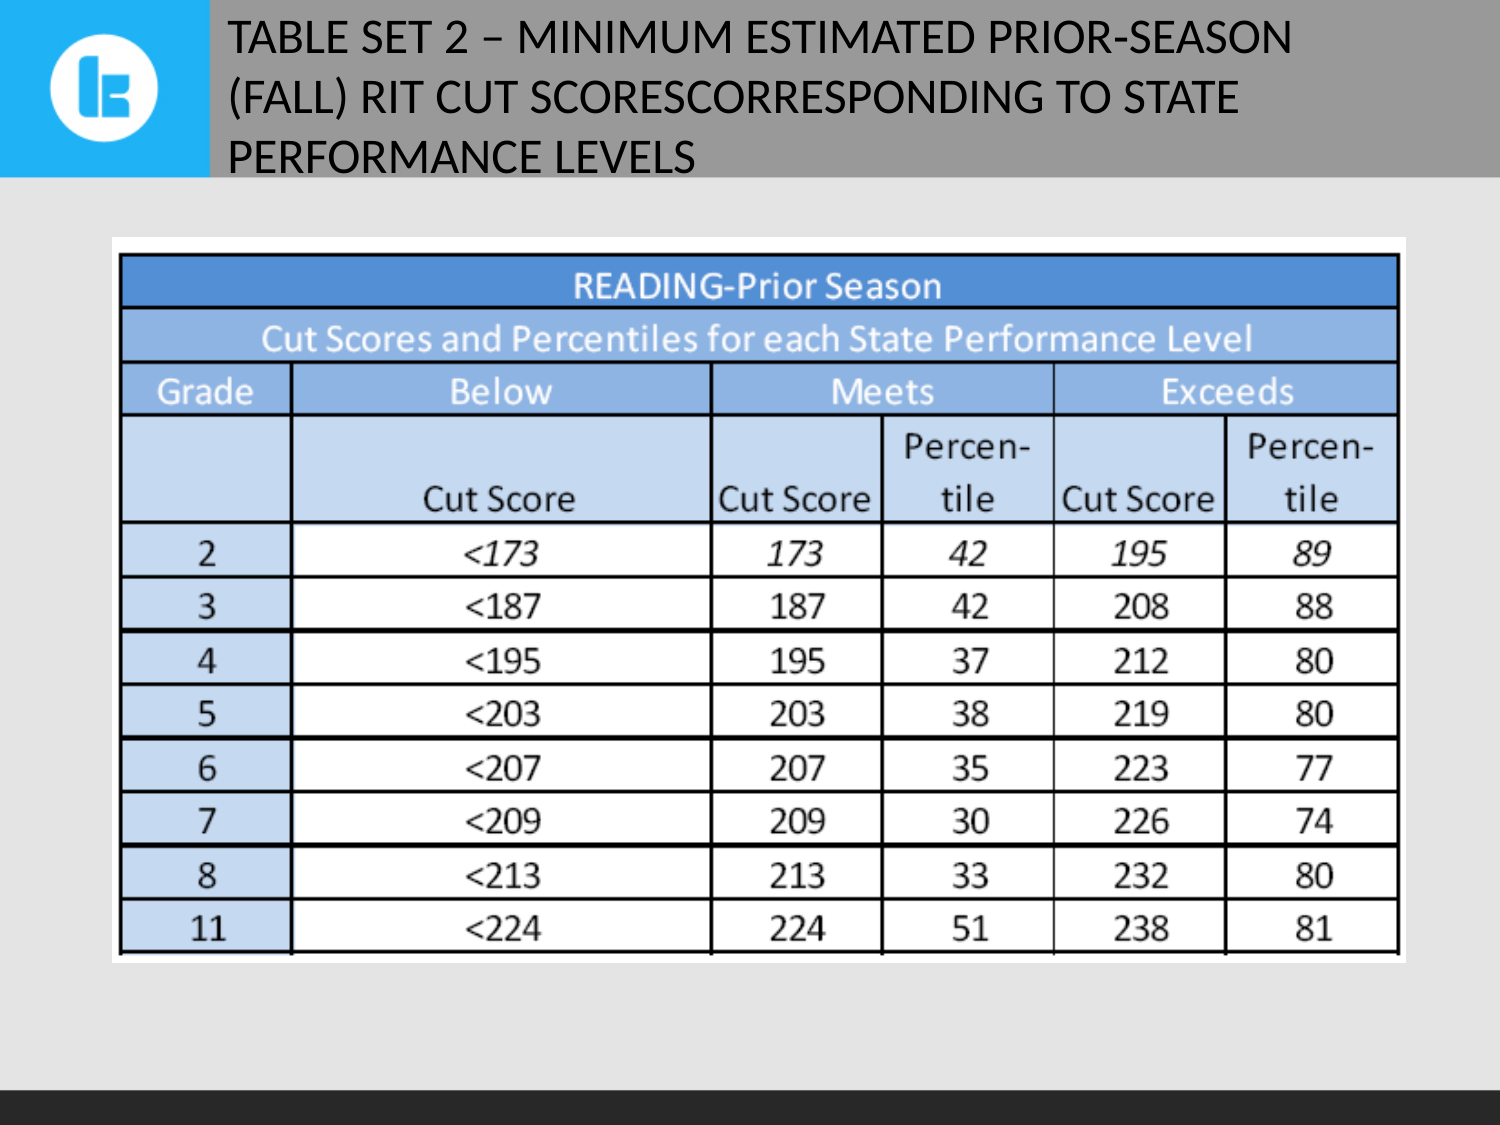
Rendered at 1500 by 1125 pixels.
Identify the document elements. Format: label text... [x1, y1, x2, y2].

title TABLE SET 2 – MINIMUM ESTIMATED PRIOR‐SEASON (FALL) RIT CUT SCORESCORRESPONDING TO STATE PERFORMANCE LEVELS [212, 0, 1438, 188]
picture [0, 0, 1500, 1125]
